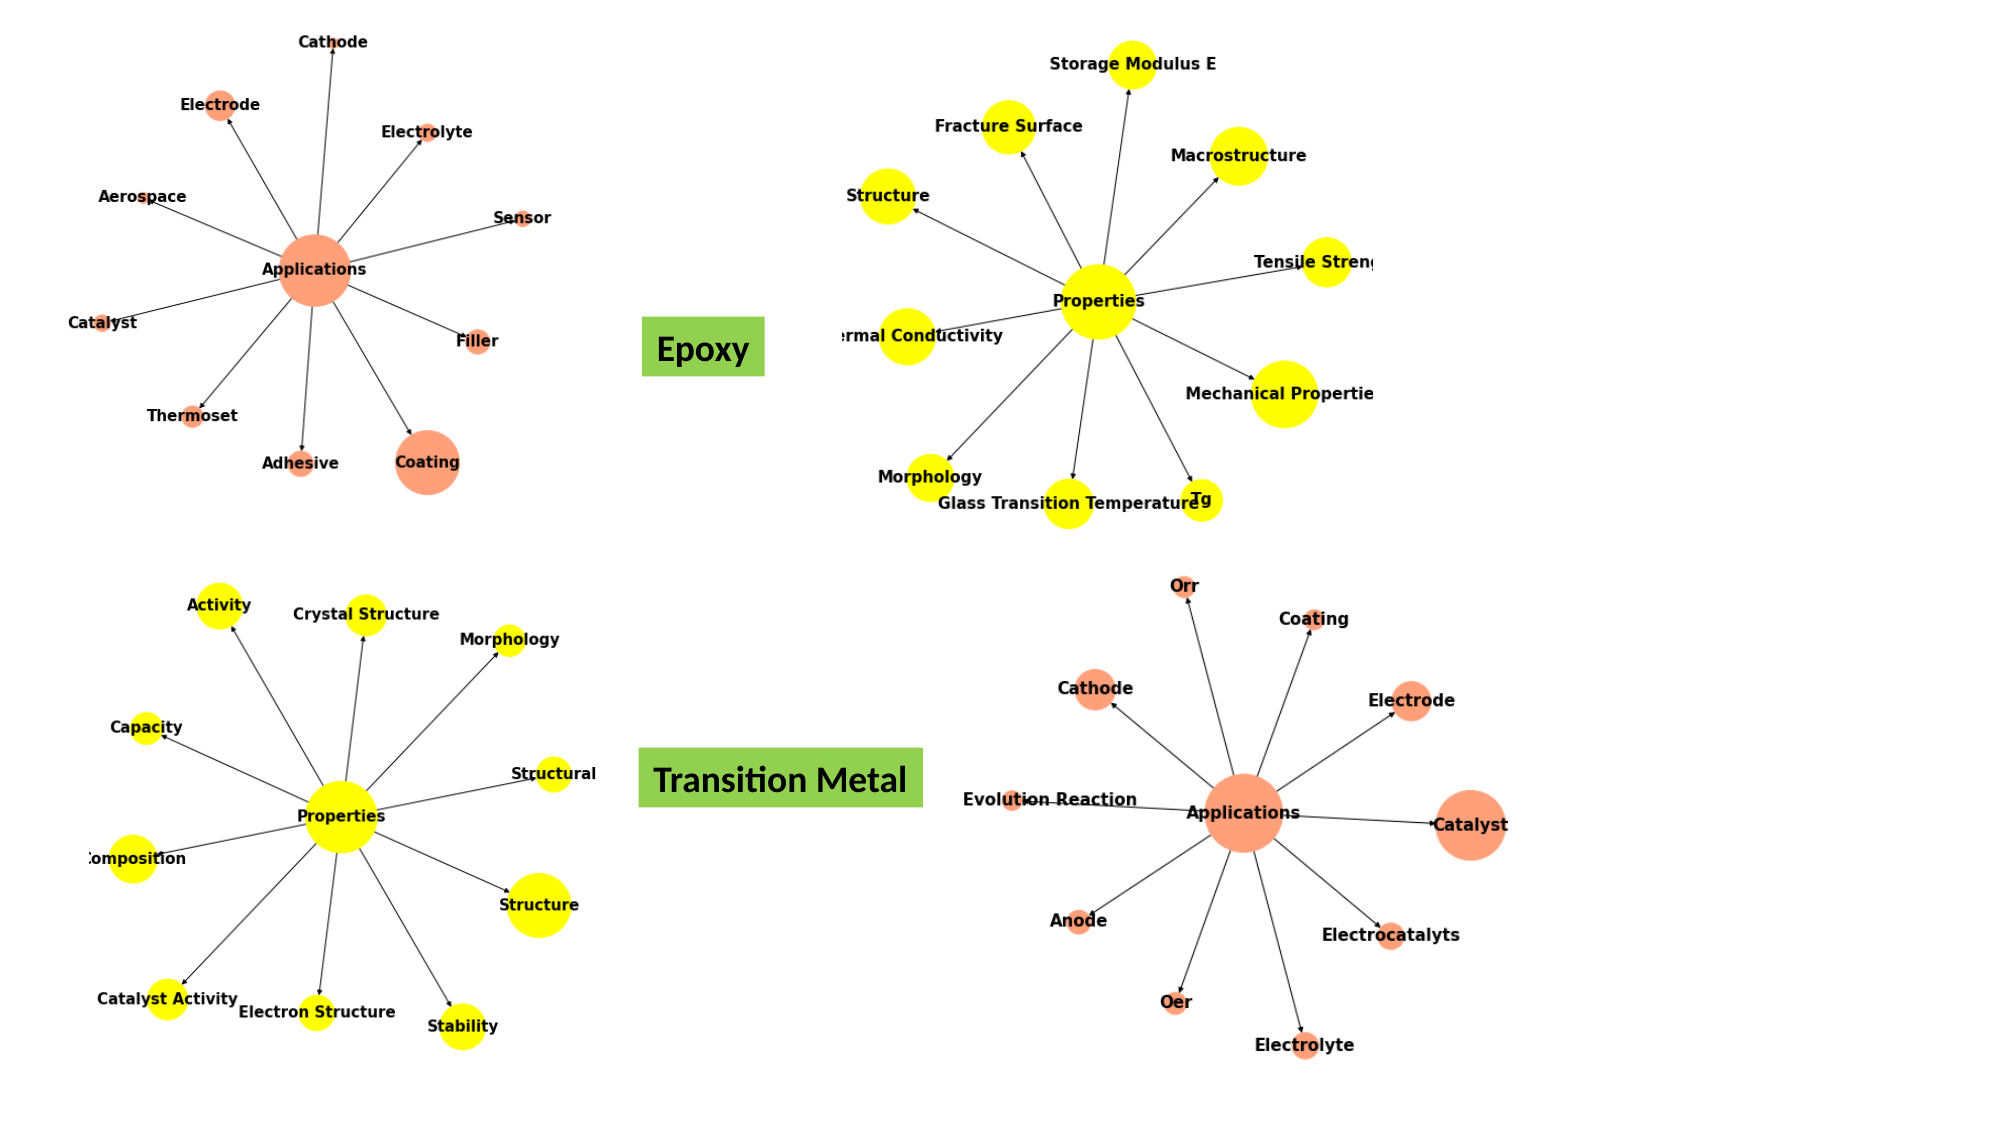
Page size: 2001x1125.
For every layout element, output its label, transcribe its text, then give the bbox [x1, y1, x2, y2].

picture [89, 562, 598, 1071]
text_box Transition Metal [638, 747, 923, 808]
text_box Epoxy [642, 316, 765, 377]
picture [58, 0, 567, 508]
picture [842, 19, 1519, 1094]
